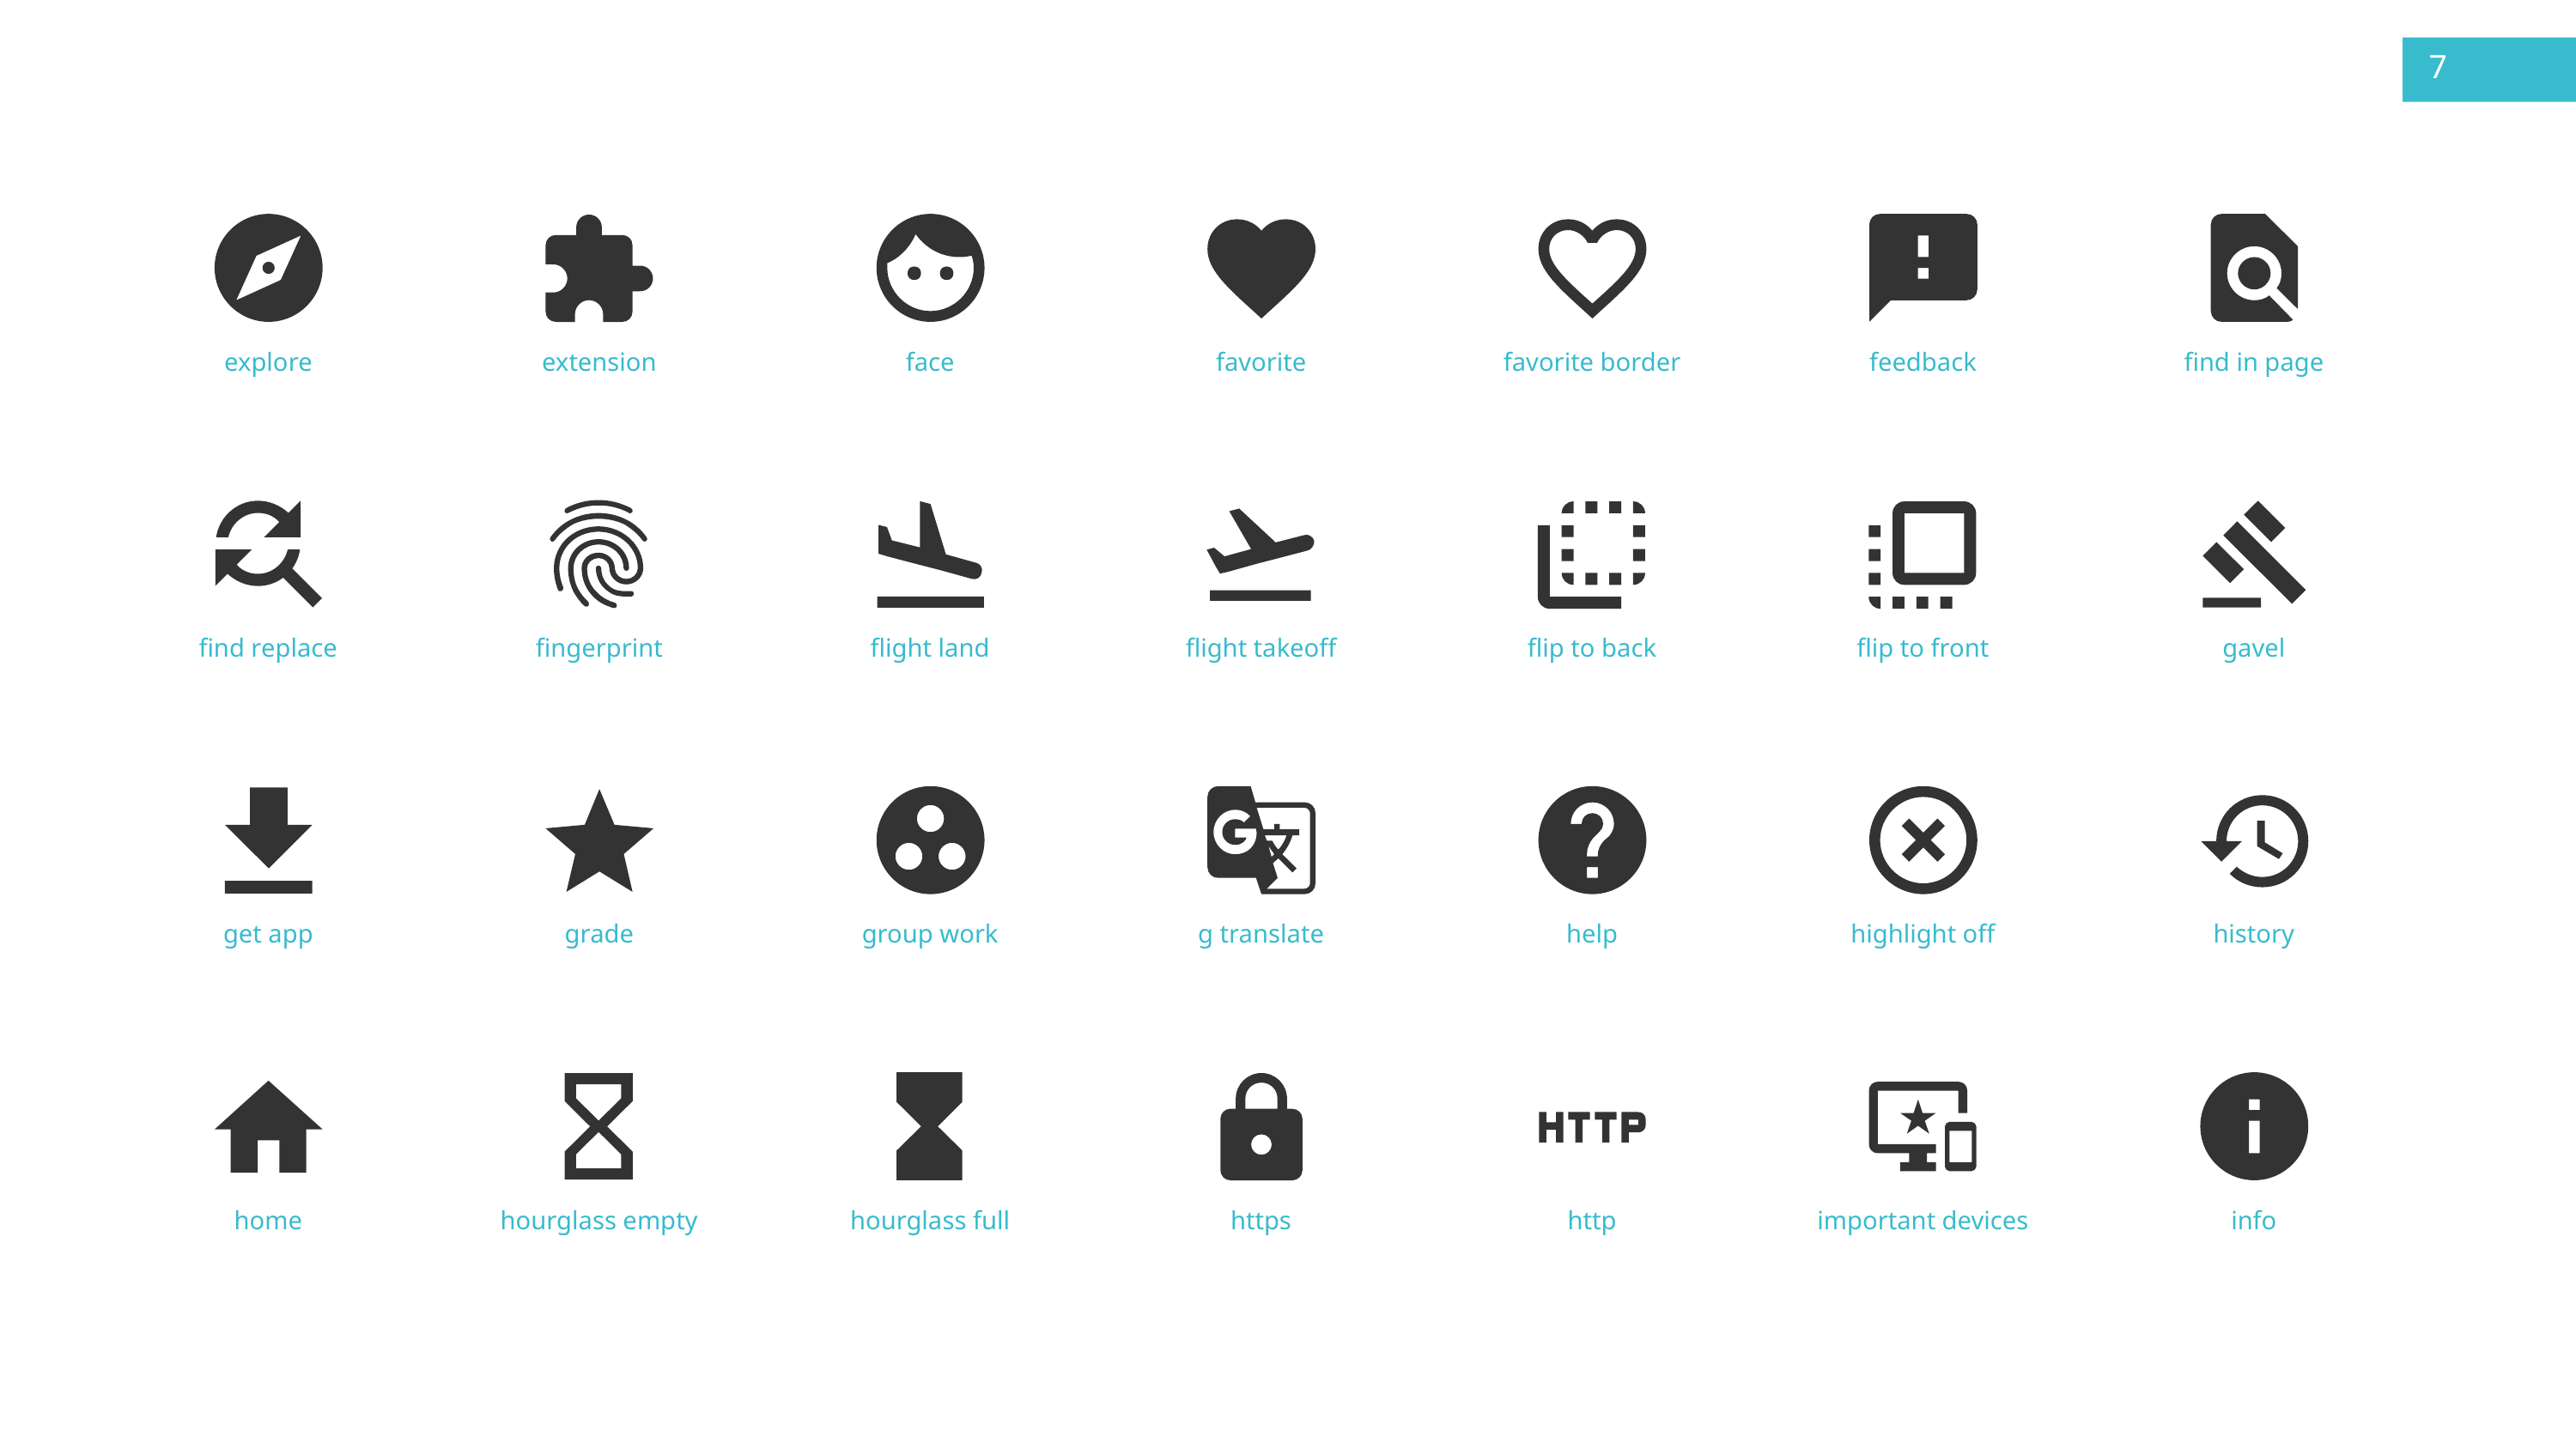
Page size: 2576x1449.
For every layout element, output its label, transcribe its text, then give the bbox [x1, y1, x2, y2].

text_box [1868, 597, 1881, 609]
text_box favorite border [1413, 339, 1744, 383]
text_box [224, 881, 313, 894]
text_box [1538, 219, 1647, 319]
text_box extension [420, 339, 750, 383]
text_box favorite [1082, 339, 1413, 383]
text_box [2210, 214, 2299, 322]
text_box [1609, 501, 1622, 513]
text_box group work [750, 912, 1082, 955]
text_box grade [420, 912, 750, 955]
text_box [224, 787, 313, 869]
text_box [216, 500, 301, 537]
text_box [2201, 795, 2309, 888]
text_box [2202, 542, 2245, 584]
text_box flight land [750, 626, 1082, 669]
text_box [1568, 1112, 1590, 1143]
text_box [1940, 597, 1953, 609]
text_box [1868, 524, 1881, 537]
text_box info [2075, 1197, 2433, 1241]
text_box [1632, 501, 1645, 513]
text_box feedback [1744, 339, 2075, 383]
text_box [1945, 1121, 1977, 1172]
text_box help [1413, 912, 1744, 955]
text_box flip to back [1413, 626, 1744, 669]
text_box hourglass empty [420, 1197, 750, 1241]
text_box gavel [2075, 626, 2433, 669]
text_box [1869, 785, 1978, 894]
text_box [1869, 214, 1978, 322]
text_box [1220, 1073, 1303, 1181]
text_box [545, 214, 653, 323]
text_box [896, 1072, 963, 1180]
text_box [550, 512, 647, 543]
text_box [2244, 500, 2286, 543]
text_box [1538, 785, 1647, 894]
text_box [1207, 785, 1316, 894]
text_box hourglass full [750, 1197, 1082, 1241]
text_box [214, 1080, 323, 1173]
text_box [1632, 549, 1645, 561]
text_box get app [89, 912, 420, 955]
text_box [564, 1073, 633, 1180]
text_box [1868, 549, 1881, 561]
text_box explore [89, 339, 420, 383]
slide_number 7 [2415, 35, 2502, 100]
text_box [878, 500, 982, 579]
text_box [1893, 597, 1905, 609]
text_box [876, 785, 985, 894]
text_box [1585, 501, 1598, 513]
text_box history [2075, 912, 2433, 955]
text_box [554, 526, 644, 609]
text_box fingerprint [420, 626, 750, 669]
text_box flip to front [1744, 626, 2075, 669]
text_box https [1082, 1197, 1413, 1241]
text_box [877, 596, 984, 608]
text_box [1632, 573, 1645, 585]
text_box [1537, 524, 1622, 609]
text_box [1868, 573, 1881, 585]
text_box important devices [1744, 1197, 2075, 1241]
text_box [1206, 508, 1315, 574]
text_box find replace [89, 626, 420, 669]
text_box http [1413, 1197, 1744, 1241]
text_box [1210, 590, 1311, 601]
text_box [1207, 219, 1316, 319]
text_box home [89, 1197, 420, 1241]
text_box [214, 214, 323, 322]
text_box [876, 214, 985, 322]
text_box [1595, 1112, 1617, 1143]
text_box [1868, 1082, 1968, 1172]
text_box highlight off [1744, 912, 2075, 955]
text_box [215, 549, 323, 608]
text_box [2202, 597, 2262, 608]
text_box [545, 789, 654, 892]
text_box find in page [2075, 339, 2433, 383]
text_box [1539, 1112, 1564, 1143]
text_box [1621, 1112, 1646, 1143]
text_box face [750, 339, 1082, 383]
text_box g translate [1082, 912, 1413, 955]
text_box flight takeoff [1082, 626, 1413, 669]
text_box [1561, 501, 1574, 513]
text_box [2200, 1072, 2309, 1180]
text_box [564, 500, 633, 514]
text_box [1893, 501, 1977, 585]
text_box [1916, 597, 1929, 609]
text_box [2223, 521, 2306, 604]
text_box [1632, 524, 1645, 537]
